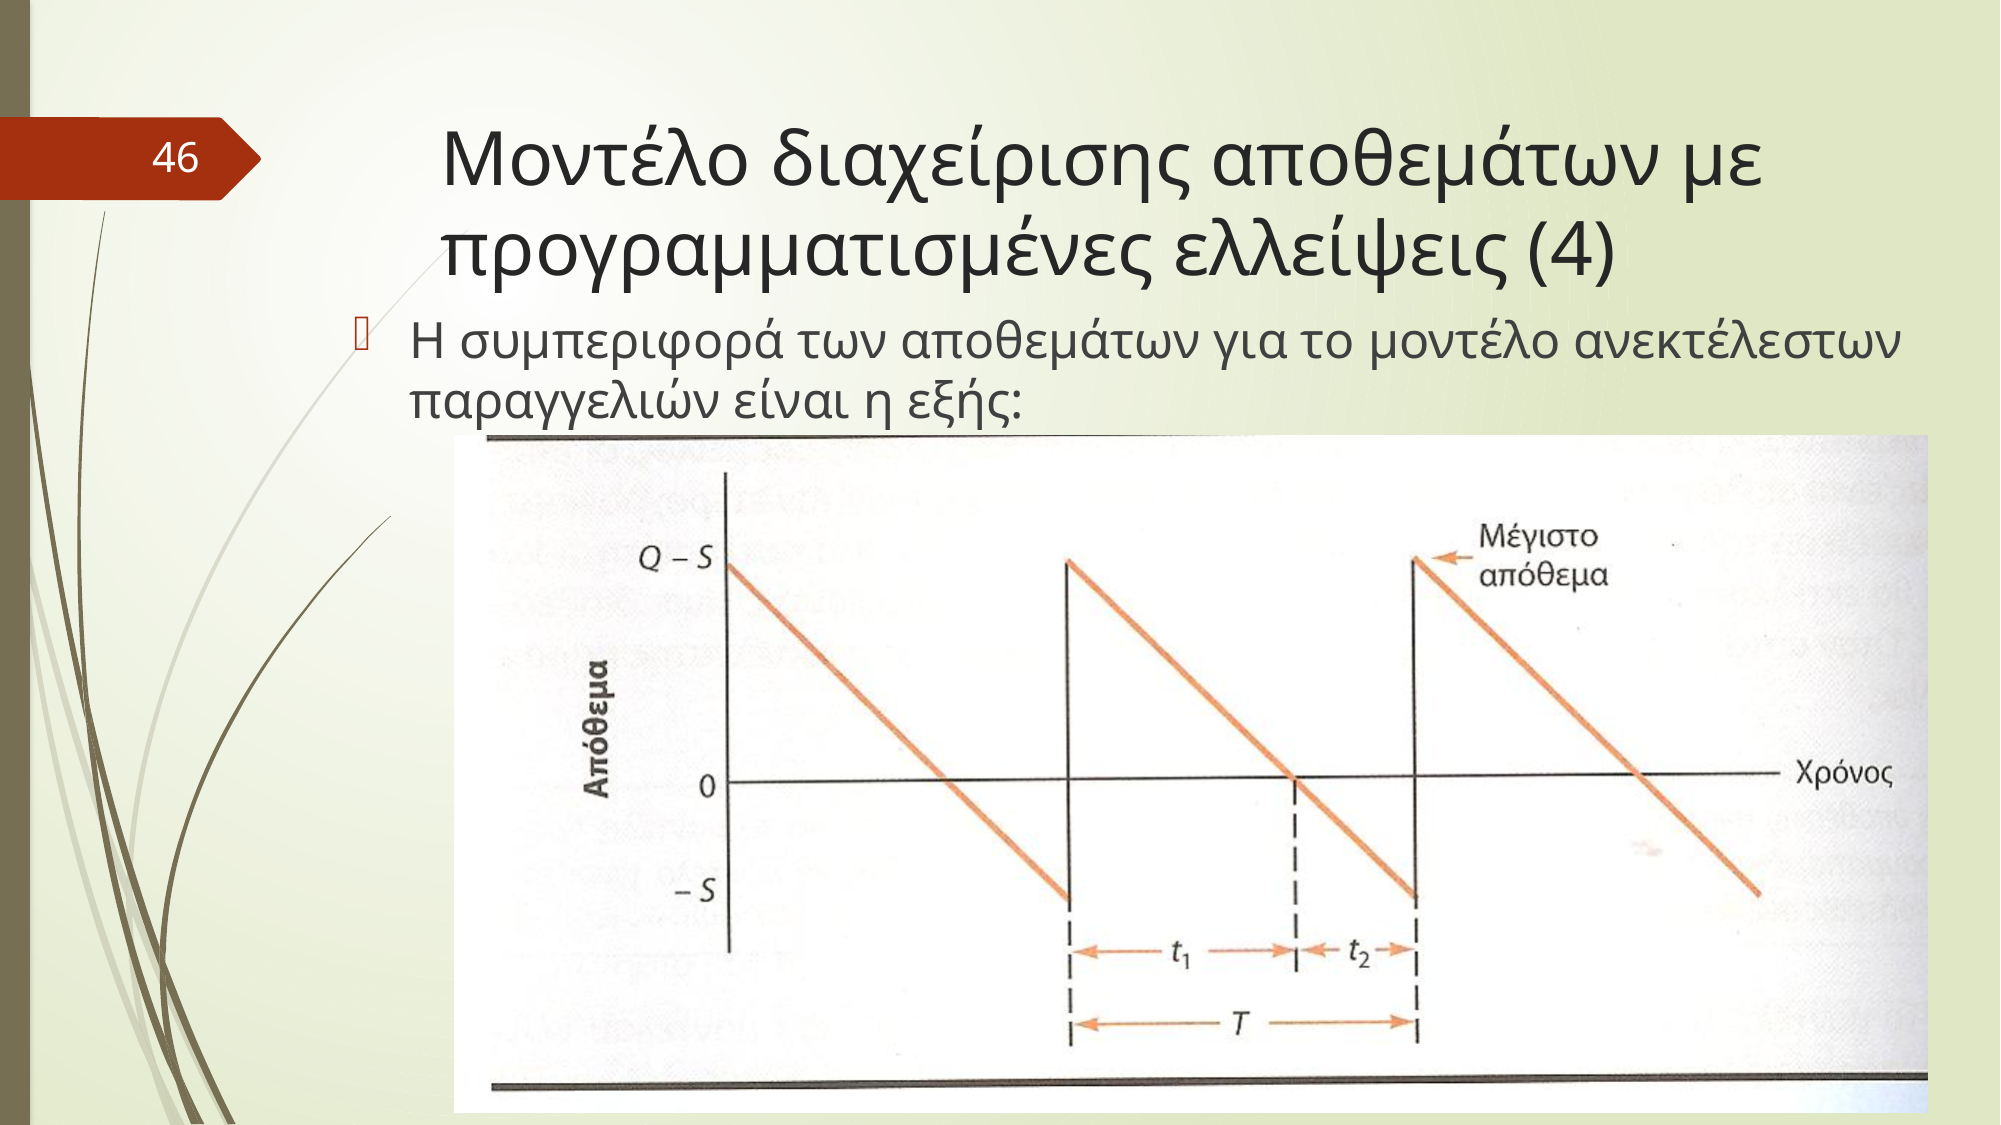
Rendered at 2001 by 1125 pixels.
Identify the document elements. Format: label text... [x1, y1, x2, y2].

title Μοντέλο διαχείρισης αποθεμάτων με προγραμματισμένες ελλείψεις (4) [425, 102, 1888, 301]
list Η συμπεριφορά των αποθεμάτων για το μοντέλο ανεκτέλεστων παραγγελιών είναι η εξής: [338, 301, 2000, 1113]
slide_number 46 [87, 129, 216, 190]
picture [452, 434, 1928, 1113]
